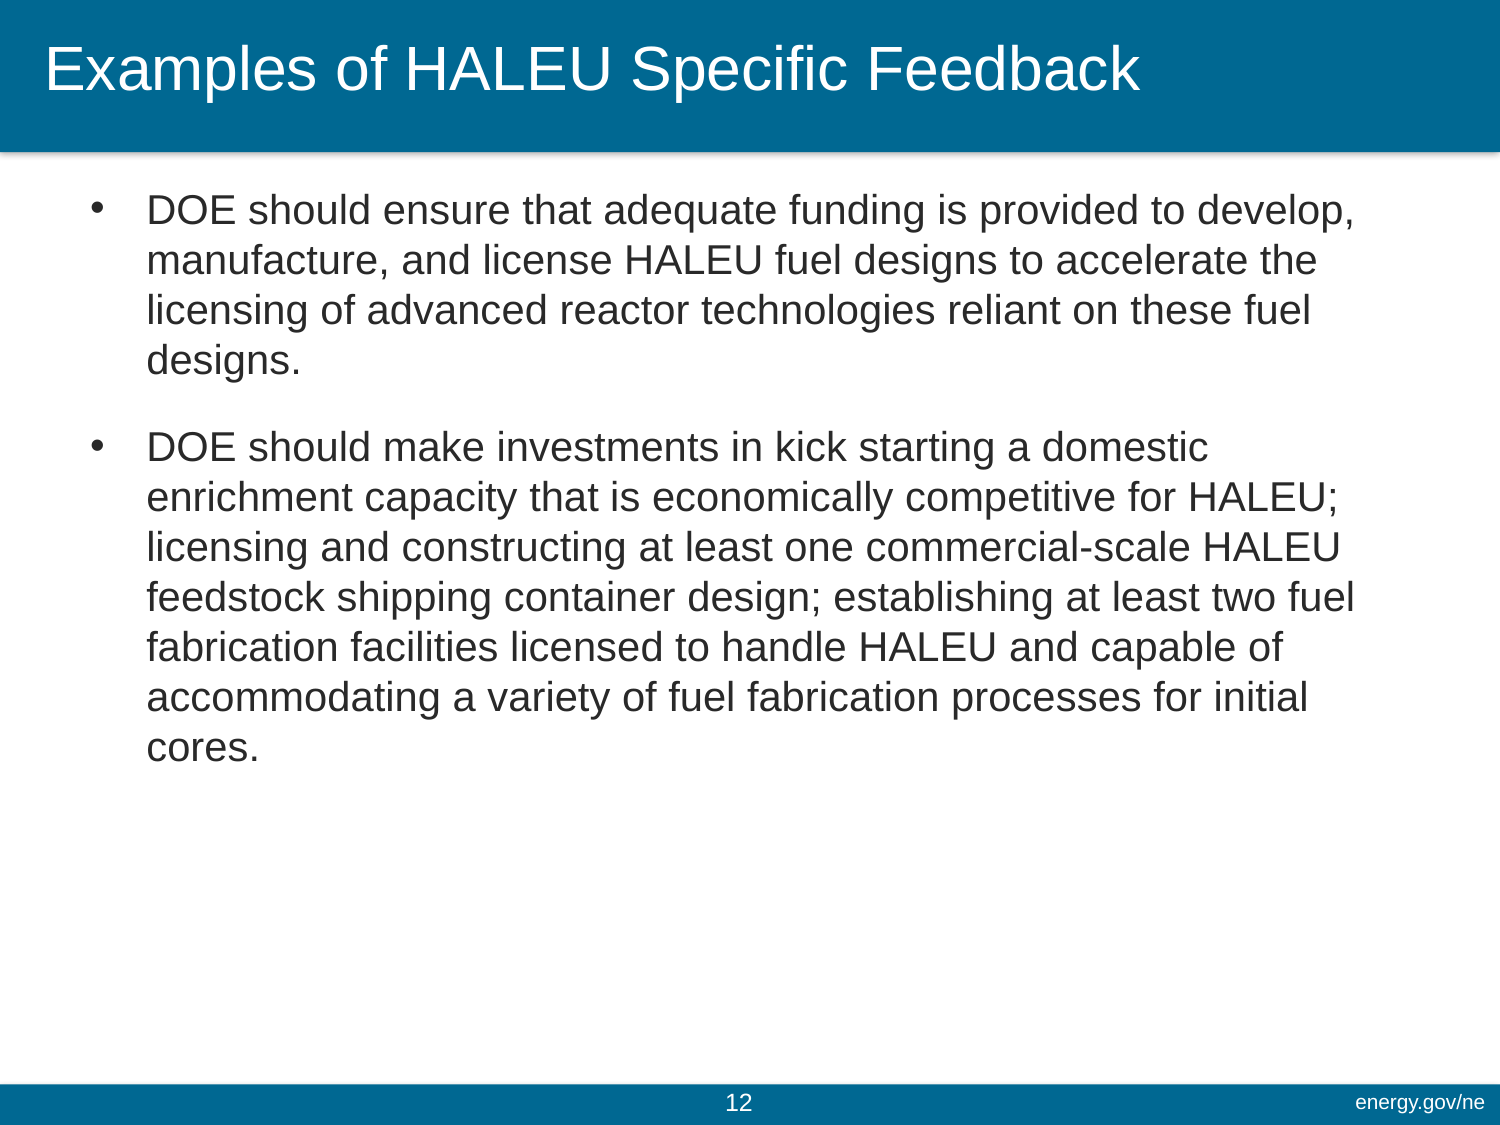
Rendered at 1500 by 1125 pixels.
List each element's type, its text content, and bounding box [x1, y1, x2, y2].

list DOE should ensure that adequate funding is provided to develop, manufacture, and license HALEU fuel designs to accelerate the licensing of advanced reactor technologies reliant on these fuel designs. DOE should make investments in kick starting a domestic enrichment capacity that is economically competitive for HALEU; licensing and constructing at least one commercial-scale HALEU feedstock shipping container design; establishing at least two fuel fabrication facilities licensed to handle HALEU and capable of accommodating a variety of fuel fabrication processes for initial cores. [74, 174, 1426, 1062]
title Examples of HALEU Specific Feedback [28, 0, 1201, 149]
